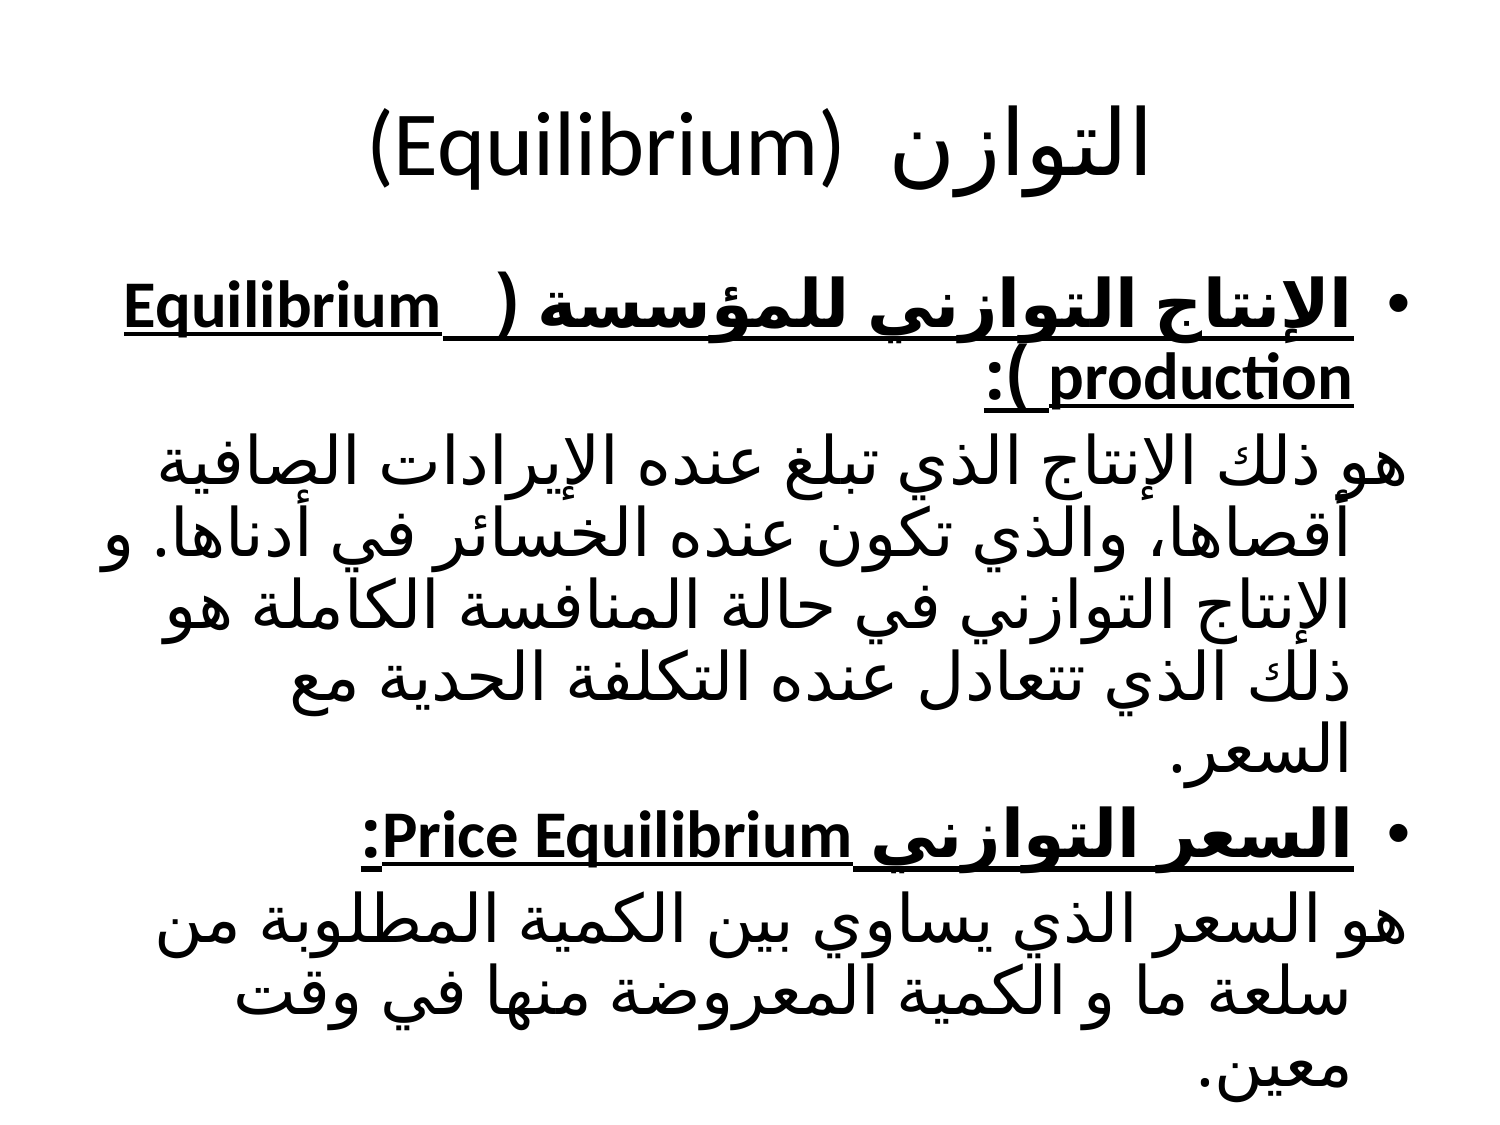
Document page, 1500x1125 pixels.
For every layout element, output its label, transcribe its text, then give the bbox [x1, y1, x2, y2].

title (Equilibrium) التوازن [75, 45, 1425, 233]
list الإنتاج التوازني للمؤسسة ( Equilibrium production ): هو ذلك الإنتاج الذي تبلغ عنده الإيرادات الصافية أقصاها، والذي تكون عنده الخسائر في أدناها. و الإنتاج التوازني في حالة المنافسة الكاملة هو ذلك الذي تتعادل عنده التكلفة الحدية مع السعر. السعر التوازني Price Equilibrium: هو السعر الذي يساوي بين الكمية المطلوبة من سلعة ما و الكمية المعروضة منها في وقت معين. [75, 262, 1425, 1005]
